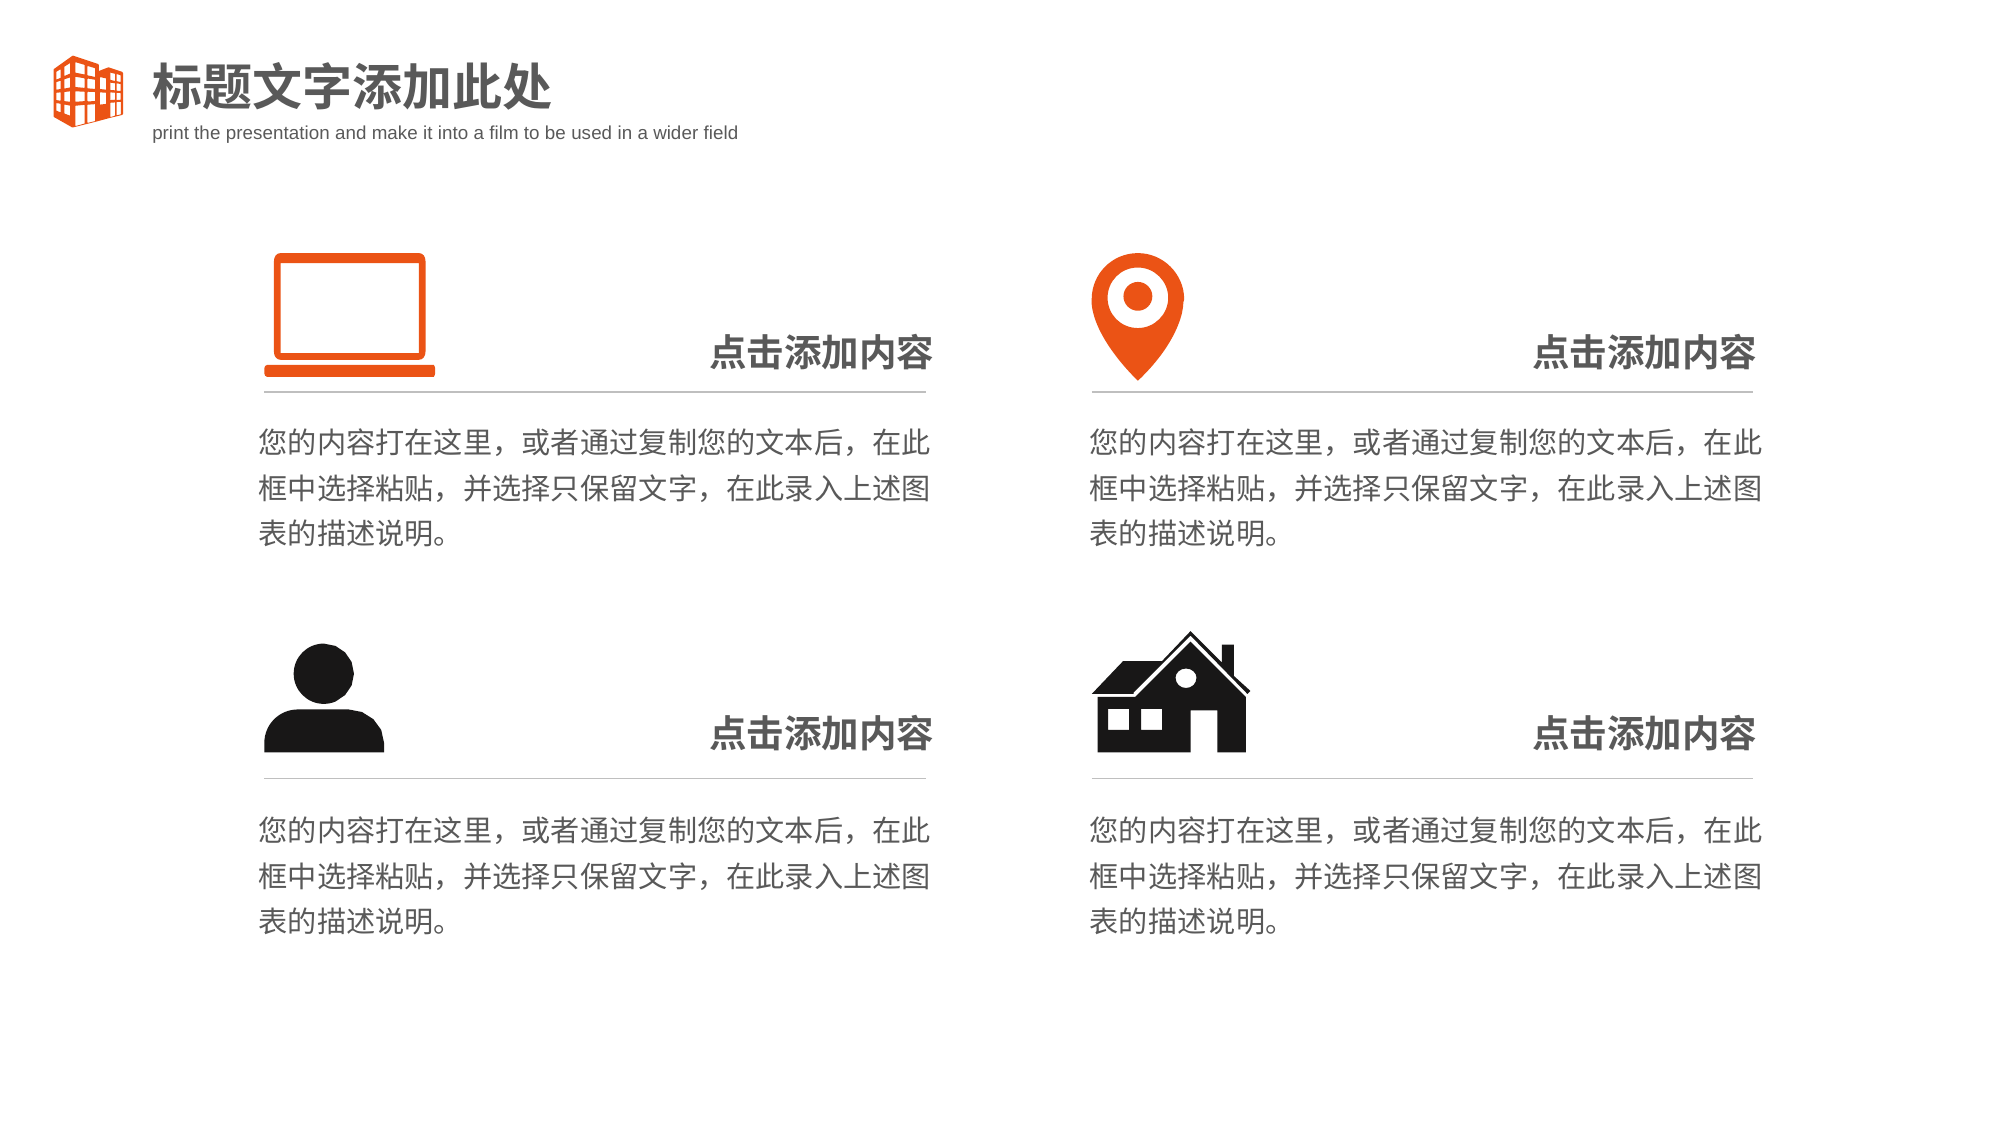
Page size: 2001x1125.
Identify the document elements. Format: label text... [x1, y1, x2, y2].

text_box [1091, 631, 1251, 694]
text_box 点击添加内容 [694, 703, 950, 763]
text_box [1097, 641, 1246, 753]
text_box [273, 253, 426, 360]
text_box [264, 364, 436, 377]
text_box 您的内容打在这里，或者通过复制您的文本后，在此框中选择粘贴，并选择只保留文字，在此录入上述图表的描述说明。 [1075, 794, 1780, 946]
text_box 点击添加内容 [1516, 321, 1772, 382]
text_box [293, 643, 354, 704]
text_box 点击添加内容 [1516, 703, 1772, 763]
text_box [1091, 253, 1185, 381]
text_box [264, 709, 385, 753]
text_box 点击添加内容 [694, 321, 950, 382]
text_box 您的内容打在这里，或者通过复制您的文本后，在此框中选择粘贴，并选择只保留文字，在此录入上述图表的描述说明。 [243, 794, 949, 946]
text_box 您的内容打在这里，或者通过复制您的文本后，在此框中选择粘贴，并选择只保留文字，在此录入上述图表的描述说明。 [243, 406, 949, 558]
text_box 您的内容打在这里，或者通过复制您的文本后，在此框中选择粘贴，并选择只保留文字，在此录入上述图表的描述说明。 [1075, 406, 1780, 558]
